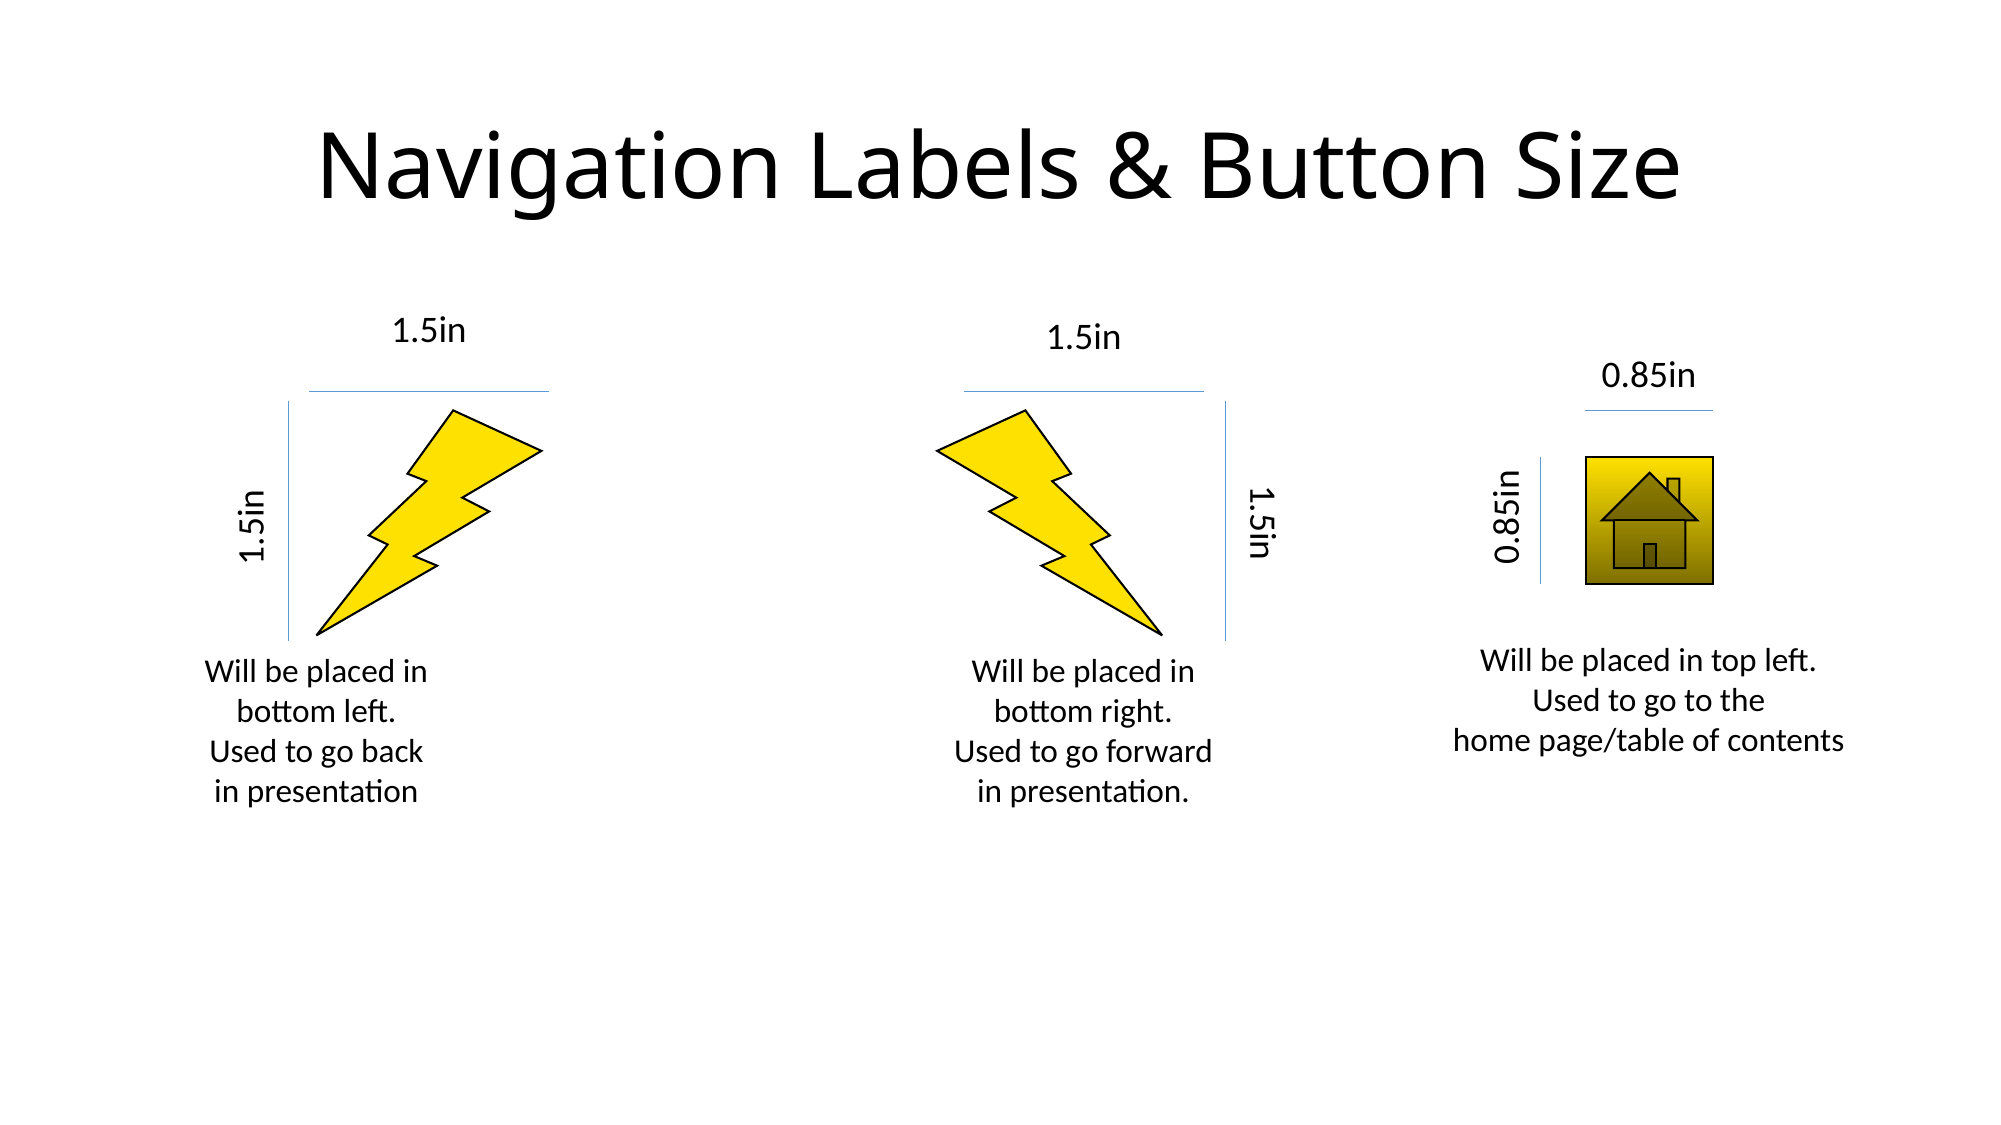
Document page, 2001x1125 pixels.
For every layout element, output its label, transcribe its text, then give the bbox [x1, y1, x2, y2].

text_box [1585, 456, 1714, 585]
text_box 1.5in [1030, 304, 1083, 364]
text_box 1.5in [376, 297, 428, 358]
text_box 1.5in [1235, 470, 1296, 576]
text_box [934, 409, 1163, 637]
text_box Will be placed in bottom left. Used to go back in presentation [189, 641, 444, 817]
text_box Will be placed in top left. Used to go to the home page/table of contents [1438, 631, 1860, 766]
text_box 1.5in [430, 297, 482, 358]
text_box 1.5in [218, 474, 279, 580]
text_box 1.5in [1084, 304, 1137, 364]
text_box Will be placed in bottom right. Used to go forward in presentation. [939, 641, 1228, 817]
title Navigation Labels & Button Size [137, 59, 1863, 278]
text_box 0.85in [1473, 454, 1534, 580]
text_box 0.85in [1586, 342, 1712, 403]
text_box [315, 409, 544, 637]
